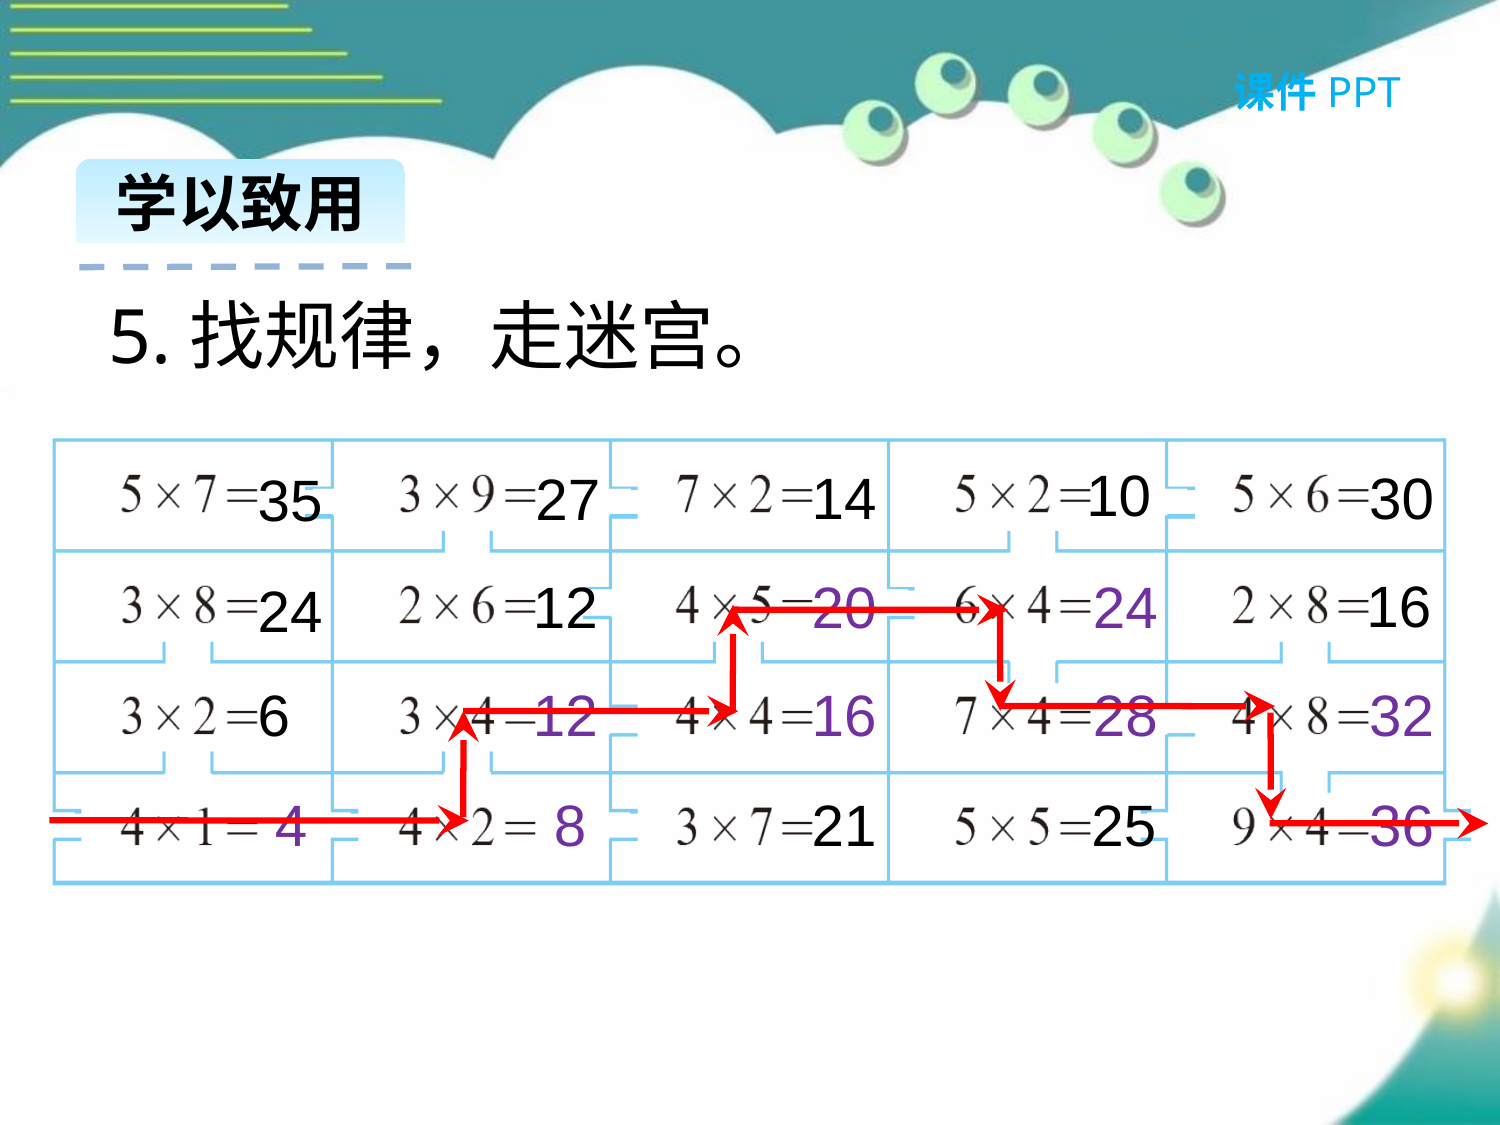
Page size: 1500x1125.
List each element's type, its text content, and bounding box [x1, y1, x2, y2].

text_box 5.找规律，走迷宫。 [93, 281, 1196, 386]
picture [0, 0, 1500, 1125]
text_box 课件PPT [1218, 58, 1418, 124]
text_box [76, 158, 420, 268]
